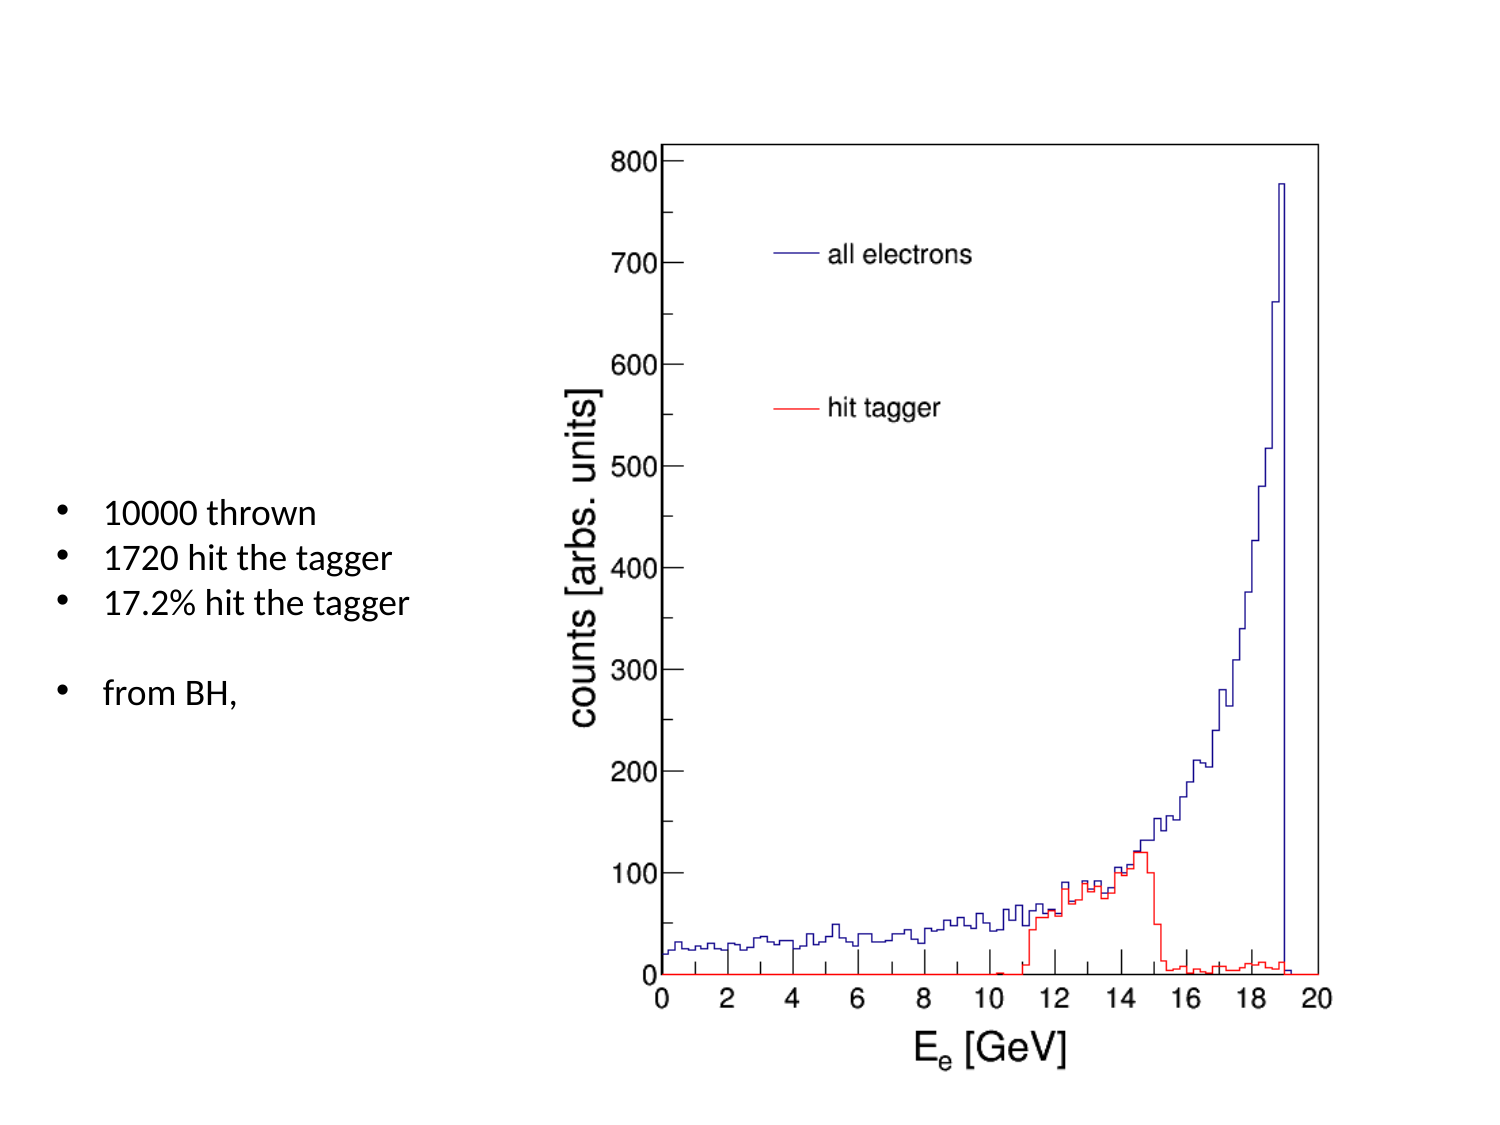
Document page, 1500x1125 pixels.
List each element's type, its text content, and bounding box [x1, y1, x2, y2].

picture [551, 44, 1383, 1074]
text_box 10000 thrown 1720 hit the tagger 17.2% hit the tagger from BH, [41, 480, 546, 720]
